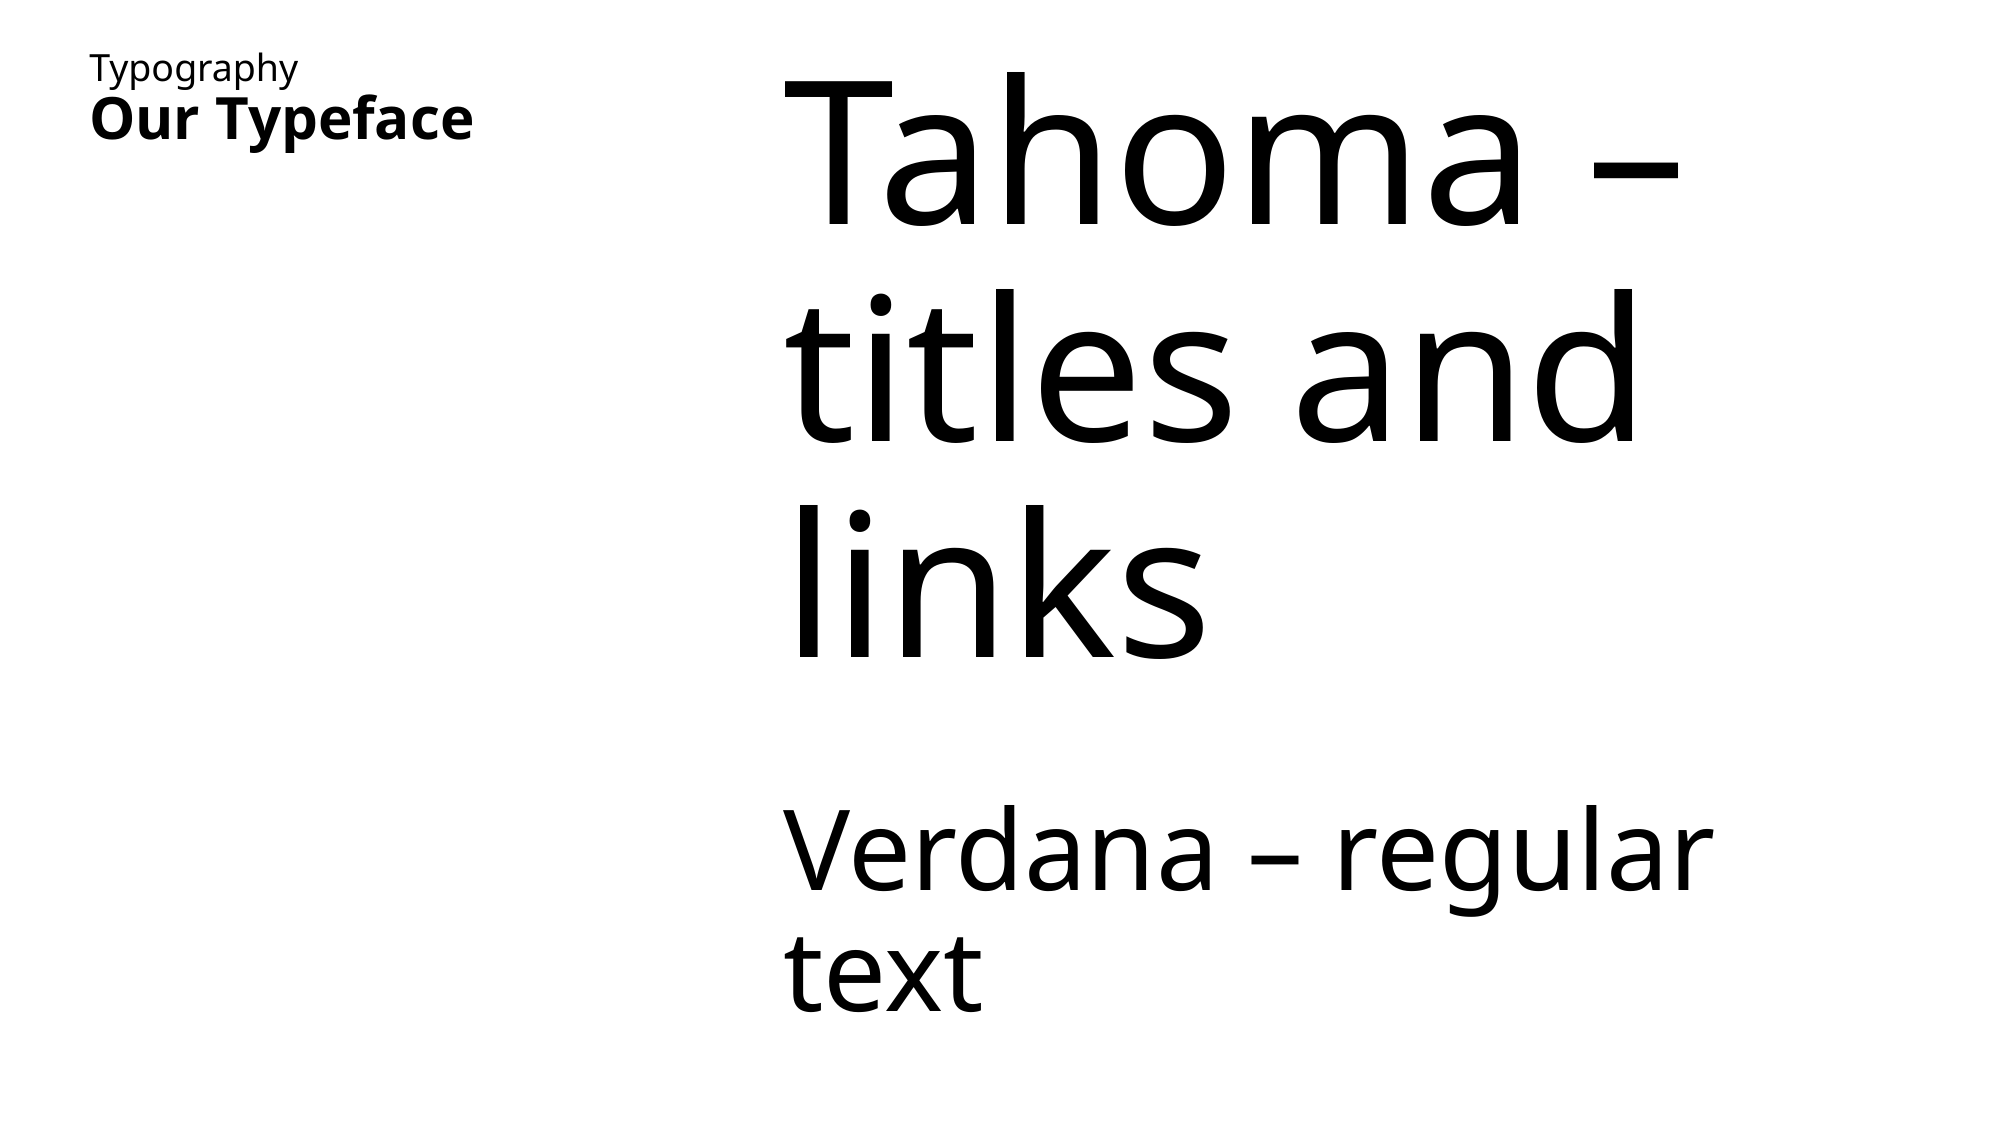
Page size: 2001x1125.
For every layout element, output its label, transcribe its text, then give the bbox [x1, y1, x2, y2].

title Tahoma – titles and links [768, 39, 1915, 713]
list Verdana – regular text [768, 735, 1915, 1048]
text_box Typography Our Typeface [74, 59, 1221, 142]
